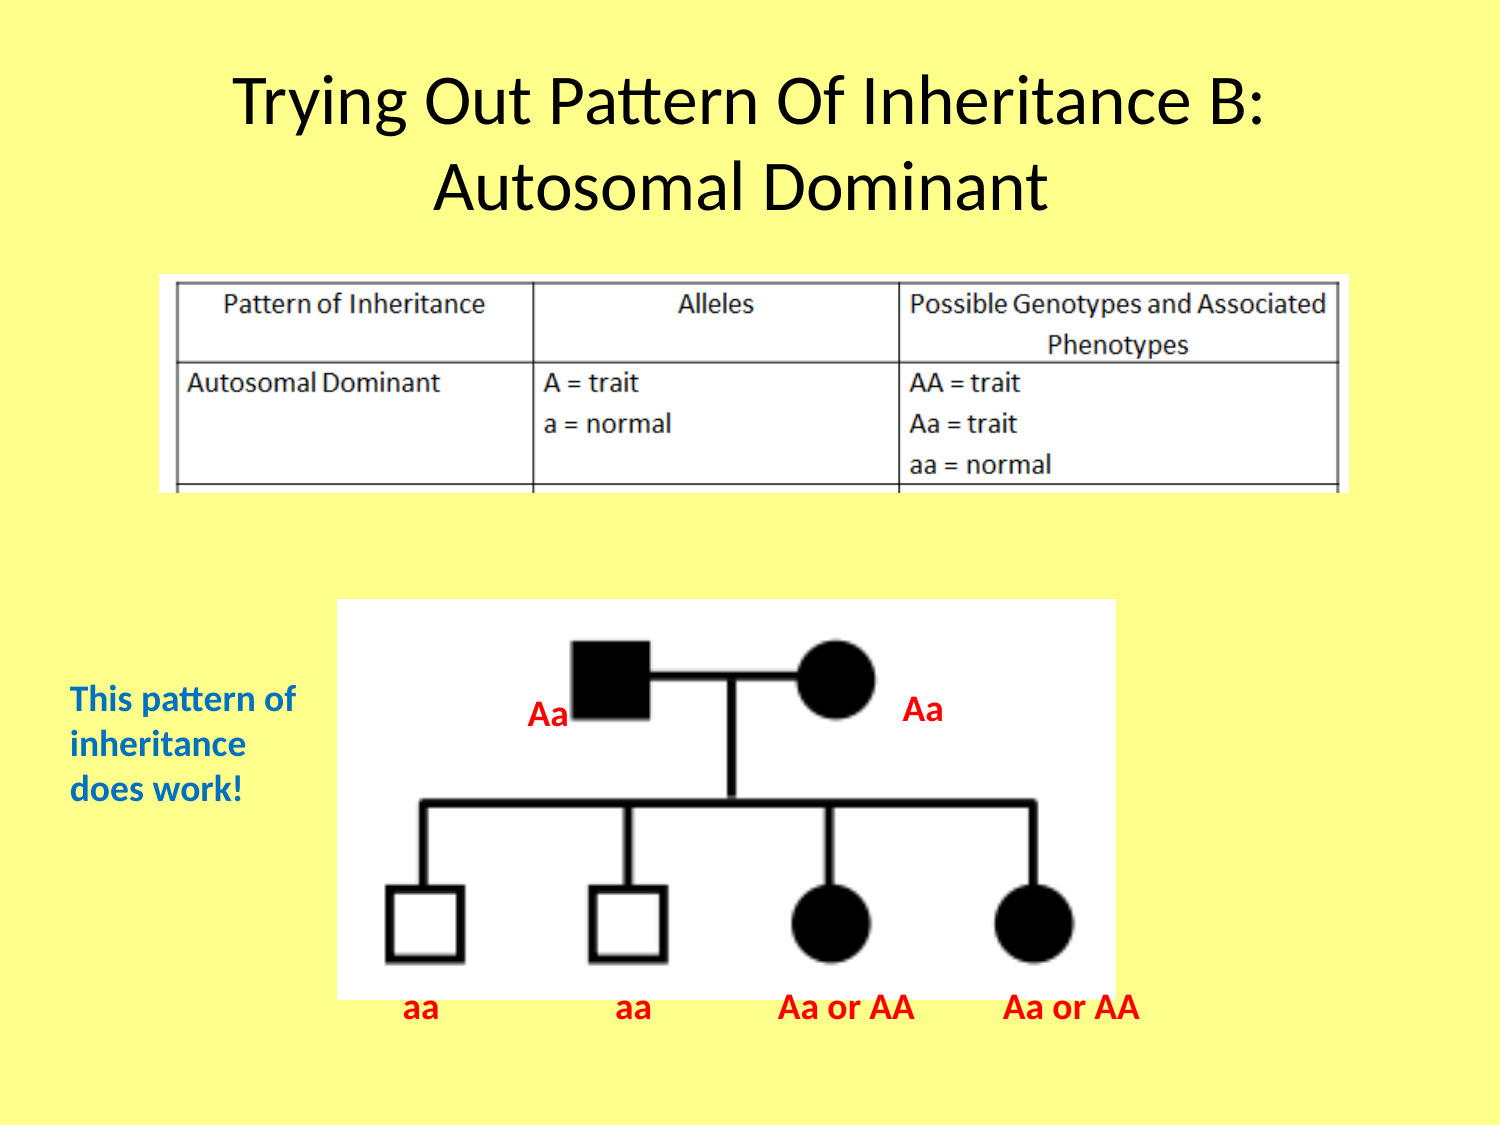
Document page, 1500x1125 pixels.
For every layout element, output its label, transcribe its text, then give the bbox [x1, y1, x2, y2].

text_box aa [387, 1009, 455, 1035]
title Trying Out Pattern Of Inheritance B: Autosomal Dominant [75, 45, 1425, 233]
picture [158, 274, 1349, 493]
text_box Aa or AA [763, 1009, 931, 1035]
text_box Aa or AA [988, 974, 1156, 1035]
text_box aa [600, 1009, 668, 1035]
picture [337, 599, 1117, 1001]
text_box This pattern of inheritance does work! [55, 666, 318, 817]
